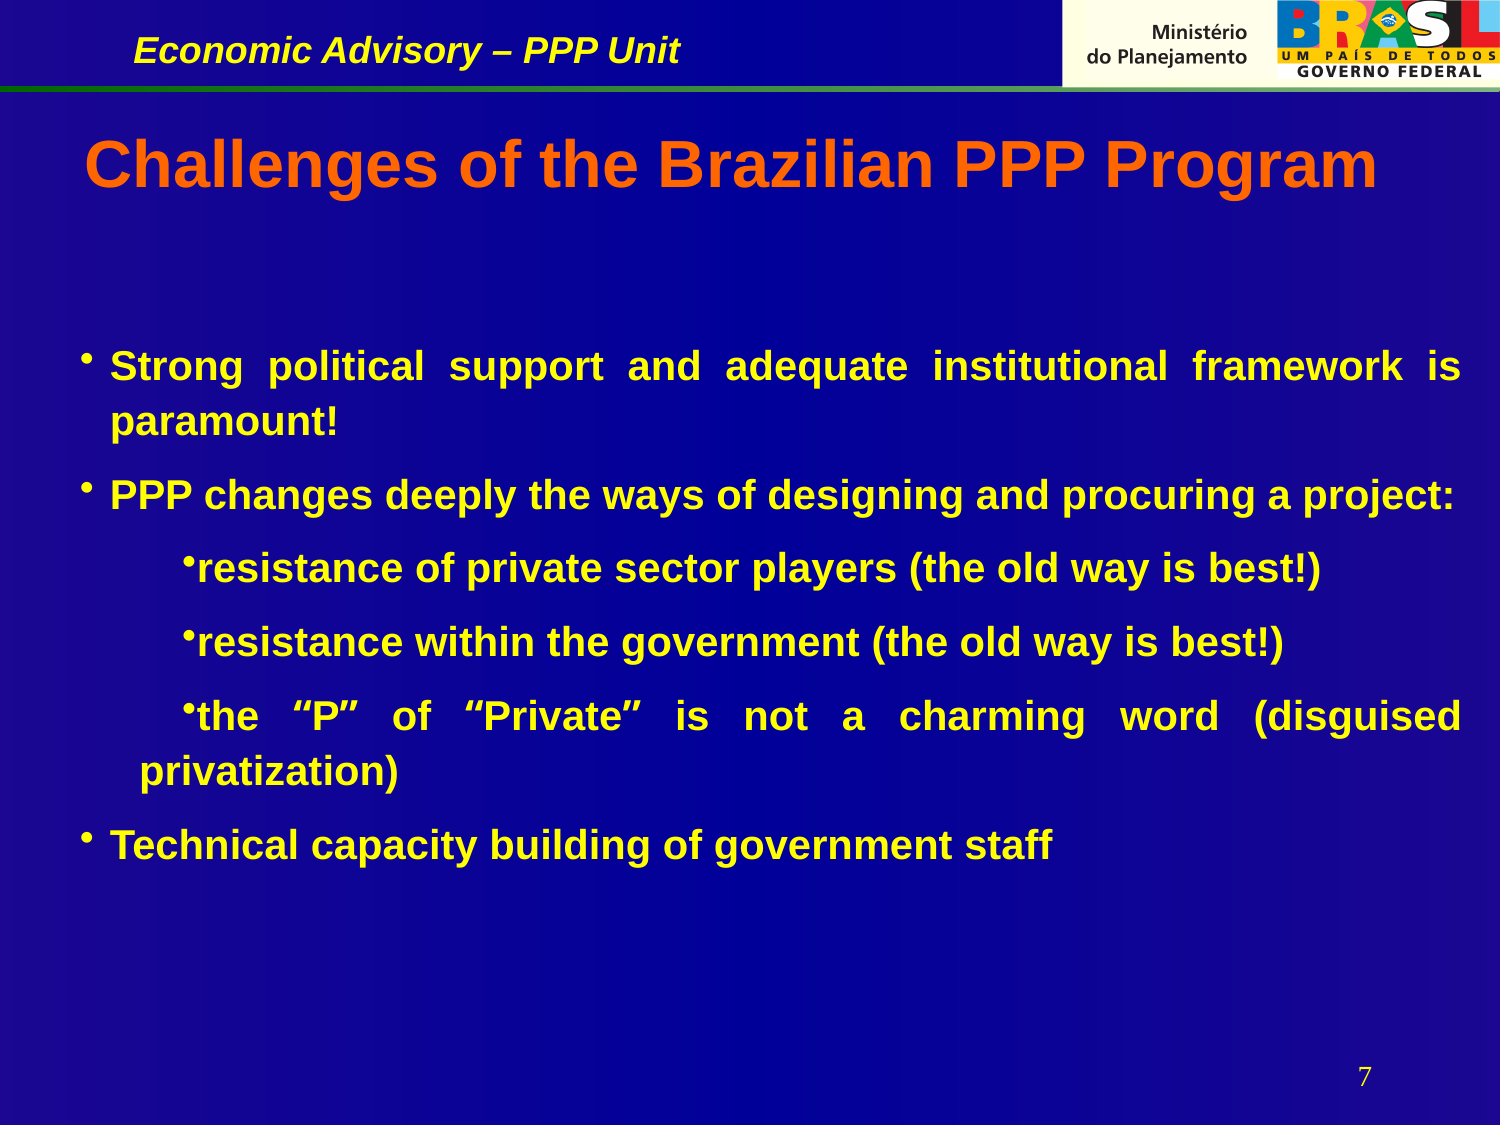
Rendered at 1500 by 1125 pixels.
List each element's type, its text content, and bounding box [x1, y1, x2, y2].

slide_number 7 [1074, 1024, 1388, 1101]
picture [1087, 0, 1500, 79]
list Strong political support and adequate institutional framework is paramount! PPP changes deeply the ways of designing and procuring a project: resistance of private sector players (the old way is best!) resistance within the government (the old way is best!) the “P” of “Private” is not a charming word (disguised privatization) Technical capacity building of government staff [64, 326, 1478, 949]
title Challenges of the Brazilian PPP Program [17, 101, 1448, 221]
